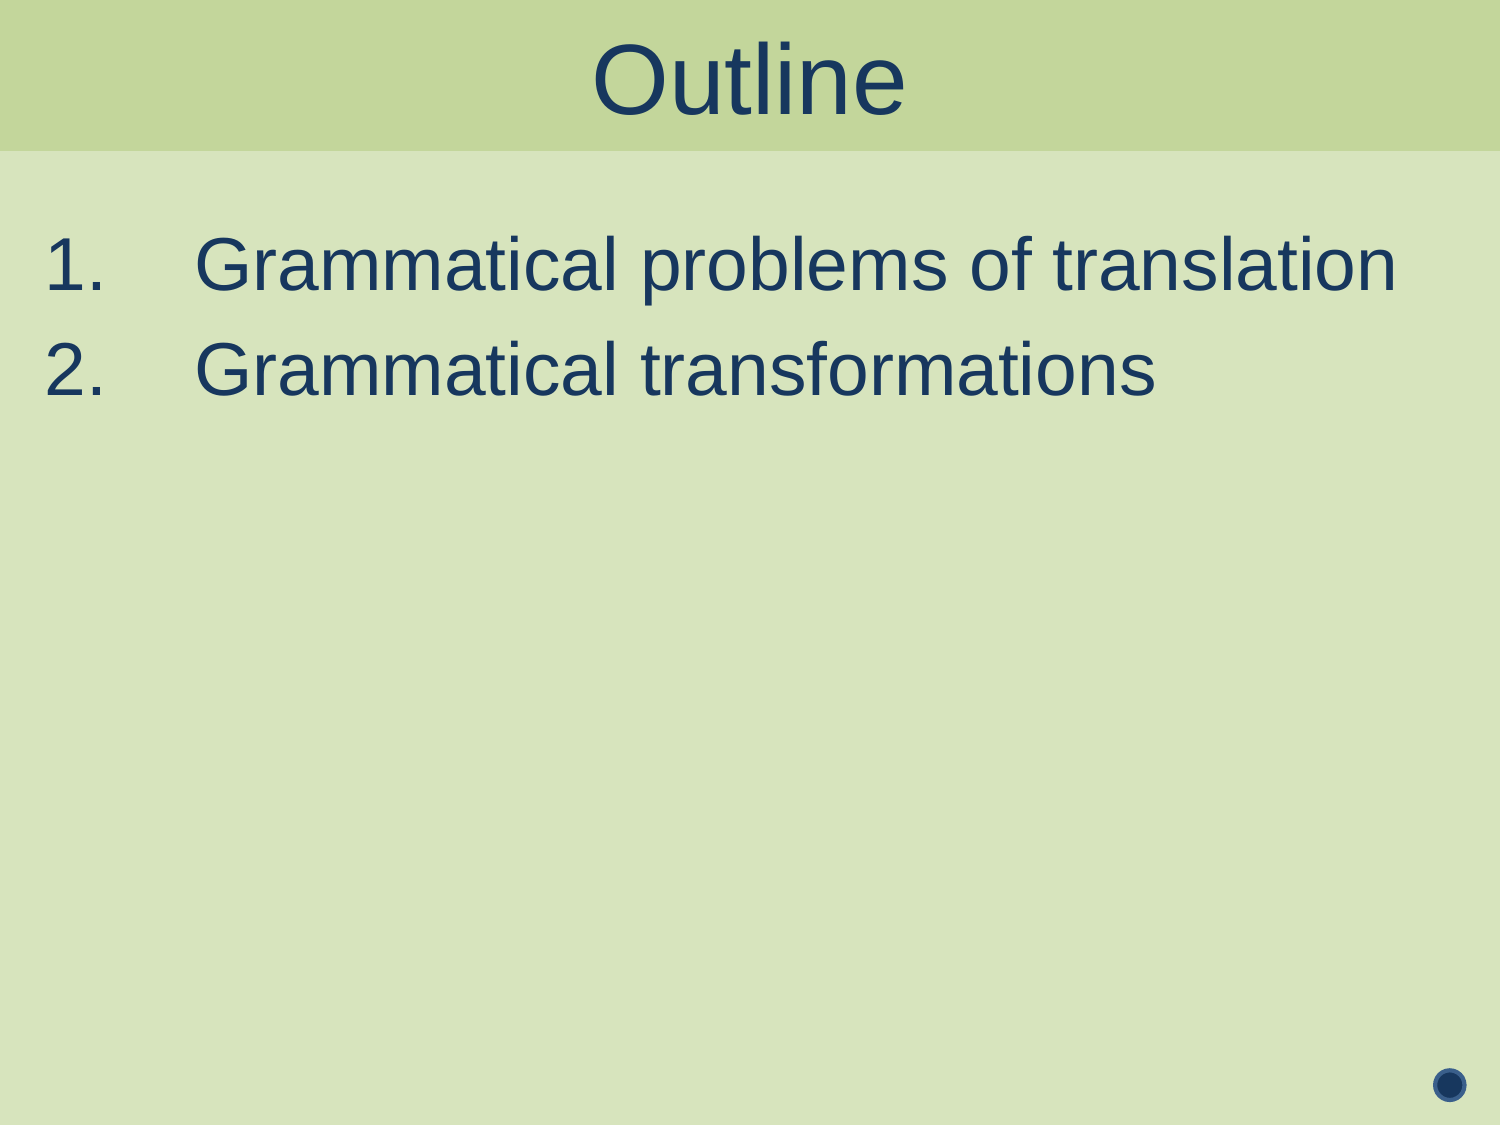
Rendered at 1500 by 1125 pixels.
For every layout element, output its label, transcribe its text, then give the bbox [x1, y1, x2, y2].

text_box Outline [0, 0, 1500, 151]
list 1. Grammatical problems of translation 2. Grammatical transformations [29, 207, 1483, 1012]
text_box [1433, 1068, 1467, 1103]
